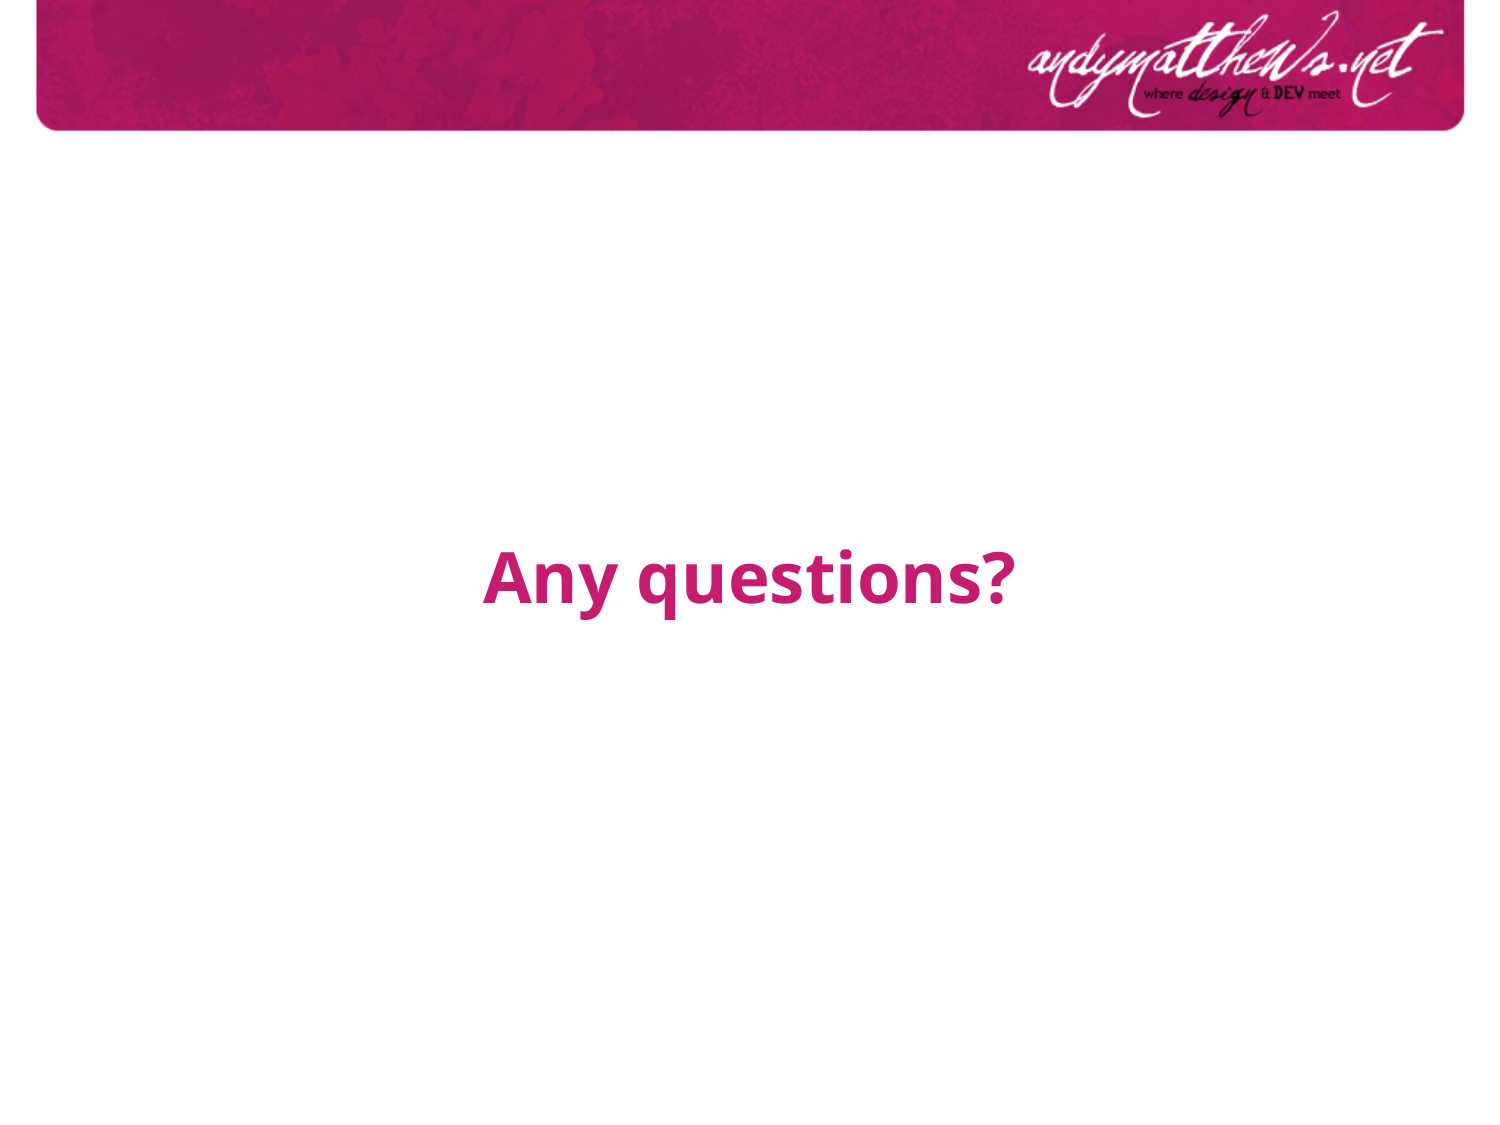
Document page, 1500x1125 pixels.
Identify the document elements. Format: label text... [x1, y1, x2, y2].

title Any questions? [74, 524, 1426, 626]
picture [0, 0, 1500, 1125]
